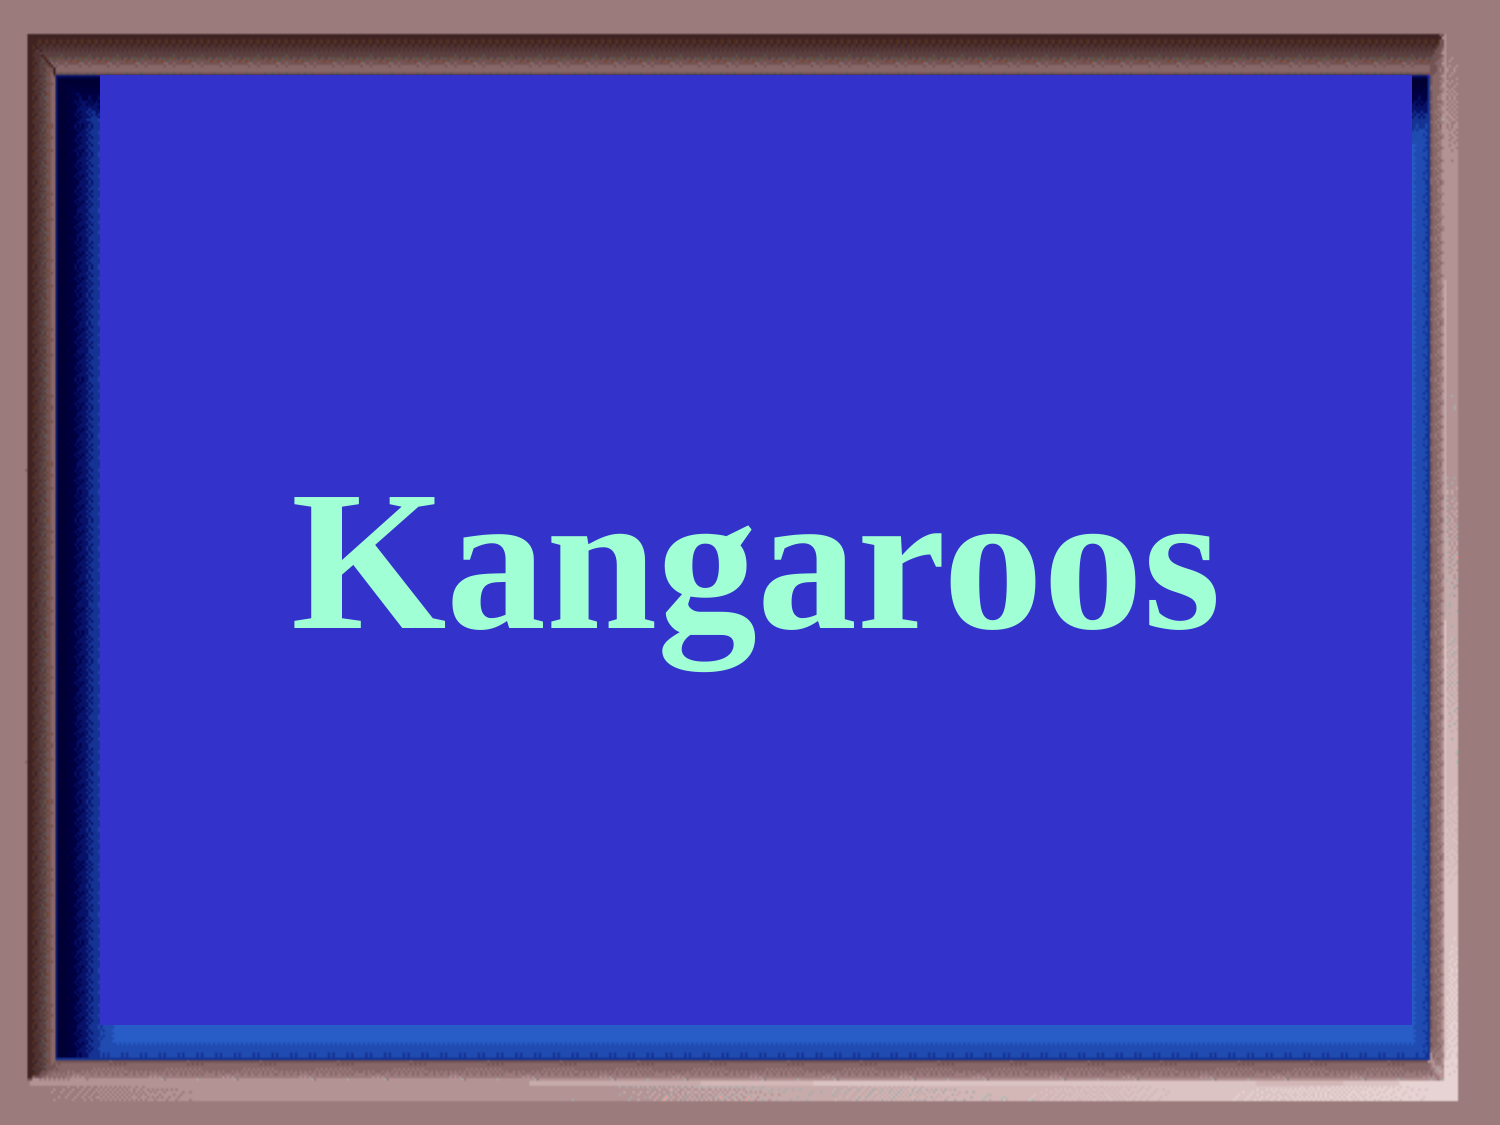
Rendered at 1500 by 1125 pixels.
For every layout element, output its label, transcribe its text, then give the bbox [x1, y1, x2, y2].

text_box [99, 75, 1413, 1026]
text_box Kangaroos [276, 421, 1237, 677]
picture [0, 0, 1500, 1125]
